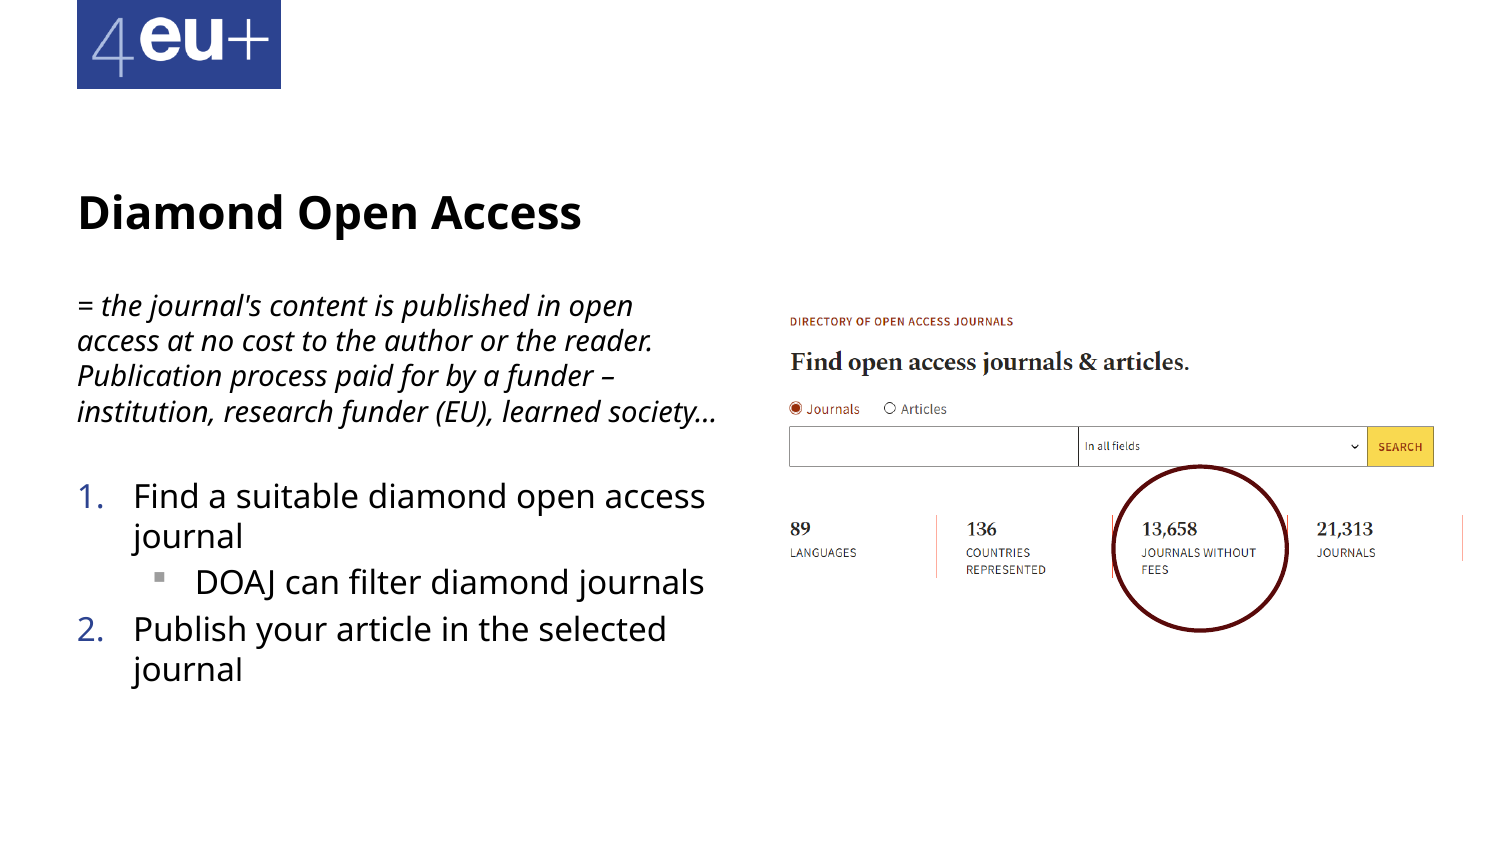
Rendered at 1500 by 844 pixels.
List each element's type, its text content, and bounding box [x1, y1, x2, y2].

text_box [1151, 619, 1249, 633]
title Diamond Open Access [62, 176, 1439, 279]
picture [77, 0, 281, 89]
list = the journal's content is published in open access at no cost to the author or the reader. Publication process paid for by a funder – institution, research funder (EU), learned society… Find a suitable diamond open access journal DOAJ can filter diamond journals Publish your article in the selected journal [61, 280, 738, 755]
picture [786, 278, 1464, 612]
